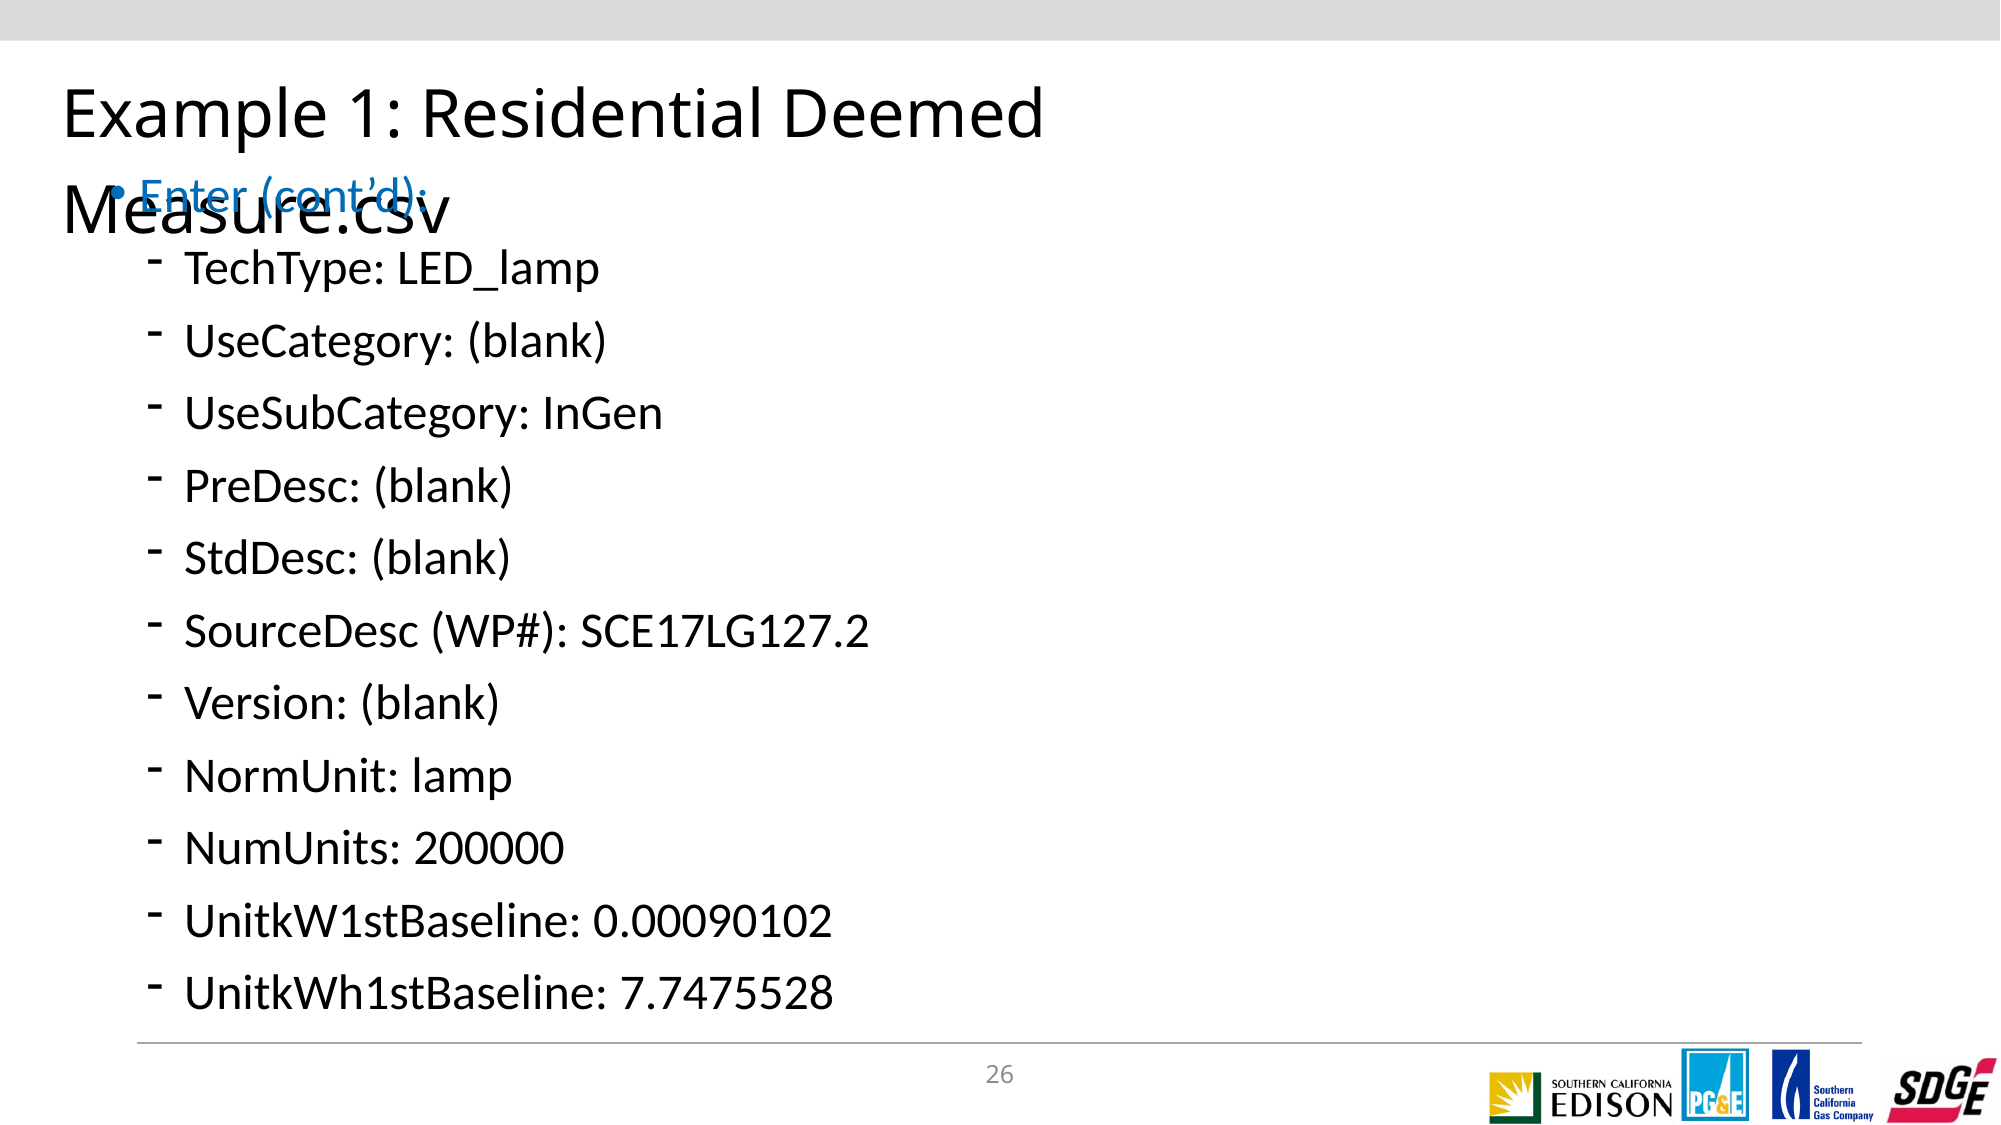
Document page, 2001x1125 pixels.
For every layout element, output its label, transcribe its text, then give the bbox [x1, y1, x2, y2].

picture [1479, 1045, 2000, 1125]
slide_number 26 [774, 1046, 1225, 1106]
text_box Example 1: Residential Deemed Measure.csv [46, 47, 1415, 221]
text_box Enter (cont’d): TechType: LED_lamp UseCategory: (blank) UseSubCategory: InGen PreDesc: (blank) StdDesc: (blank) SourceDesc (WP#): SCE17LG127.2 Version: (blank) NormUnit: lamp NumUnits: 200000 UnitkW1stBaseline: 0.00090102 UnitkWh1stBaseline: 7.7475528 [94, 154, 1943, 1046]
